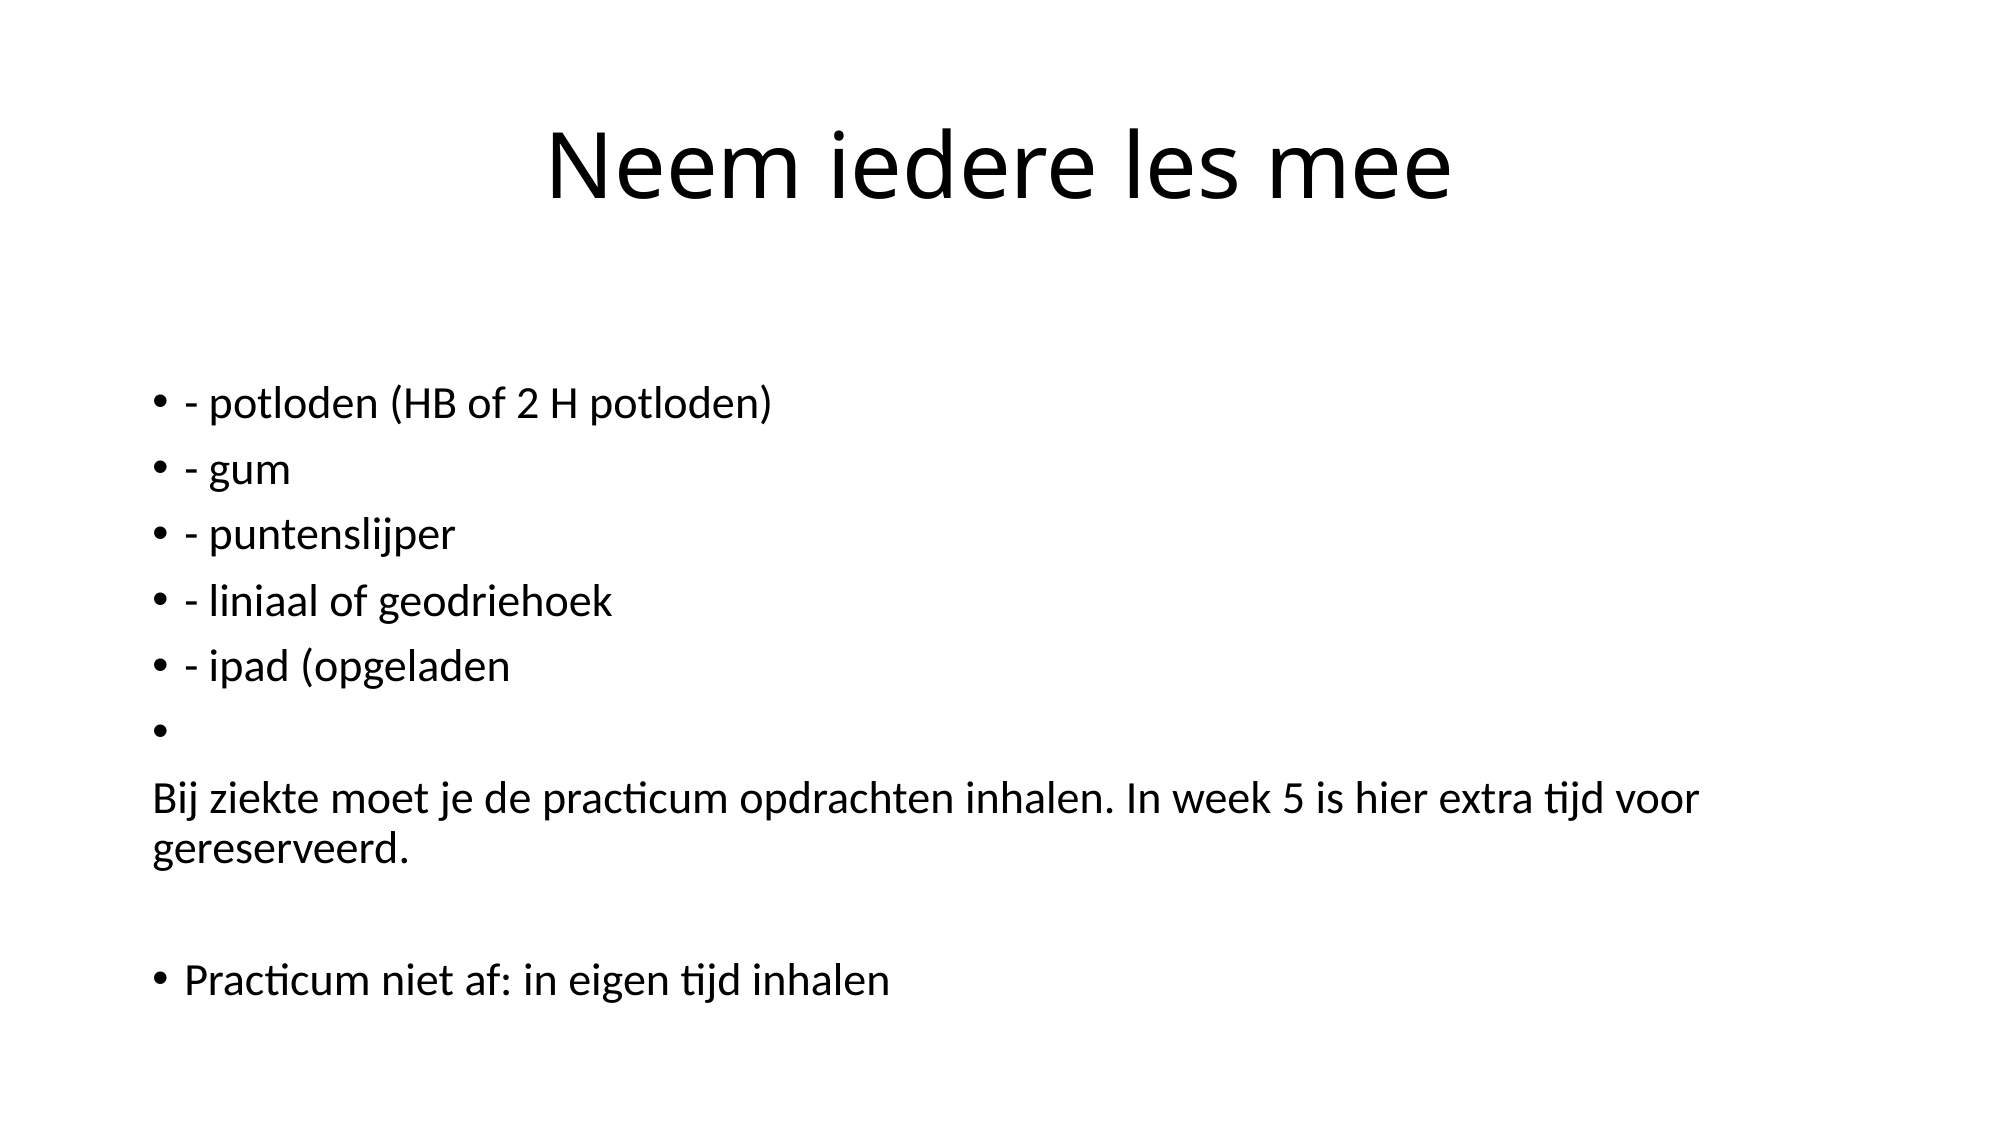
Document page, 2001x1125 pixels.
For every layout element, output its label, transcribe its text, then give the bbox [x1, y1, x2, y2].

list - potloden (HB of 2 H potloden) - gum - puntenslijper - liniaal of geodriehoek - ipad (opgeladen Bij ziekte moet je de practicum opdrachten inhalen. In week 5 is hier extra tijd voor gereserveerd. Practicum niet af: in eigen tijd inhalen [137, 299, 1863, 1014]
title Neem iedere les mee [137, 59, 1863, 278]
